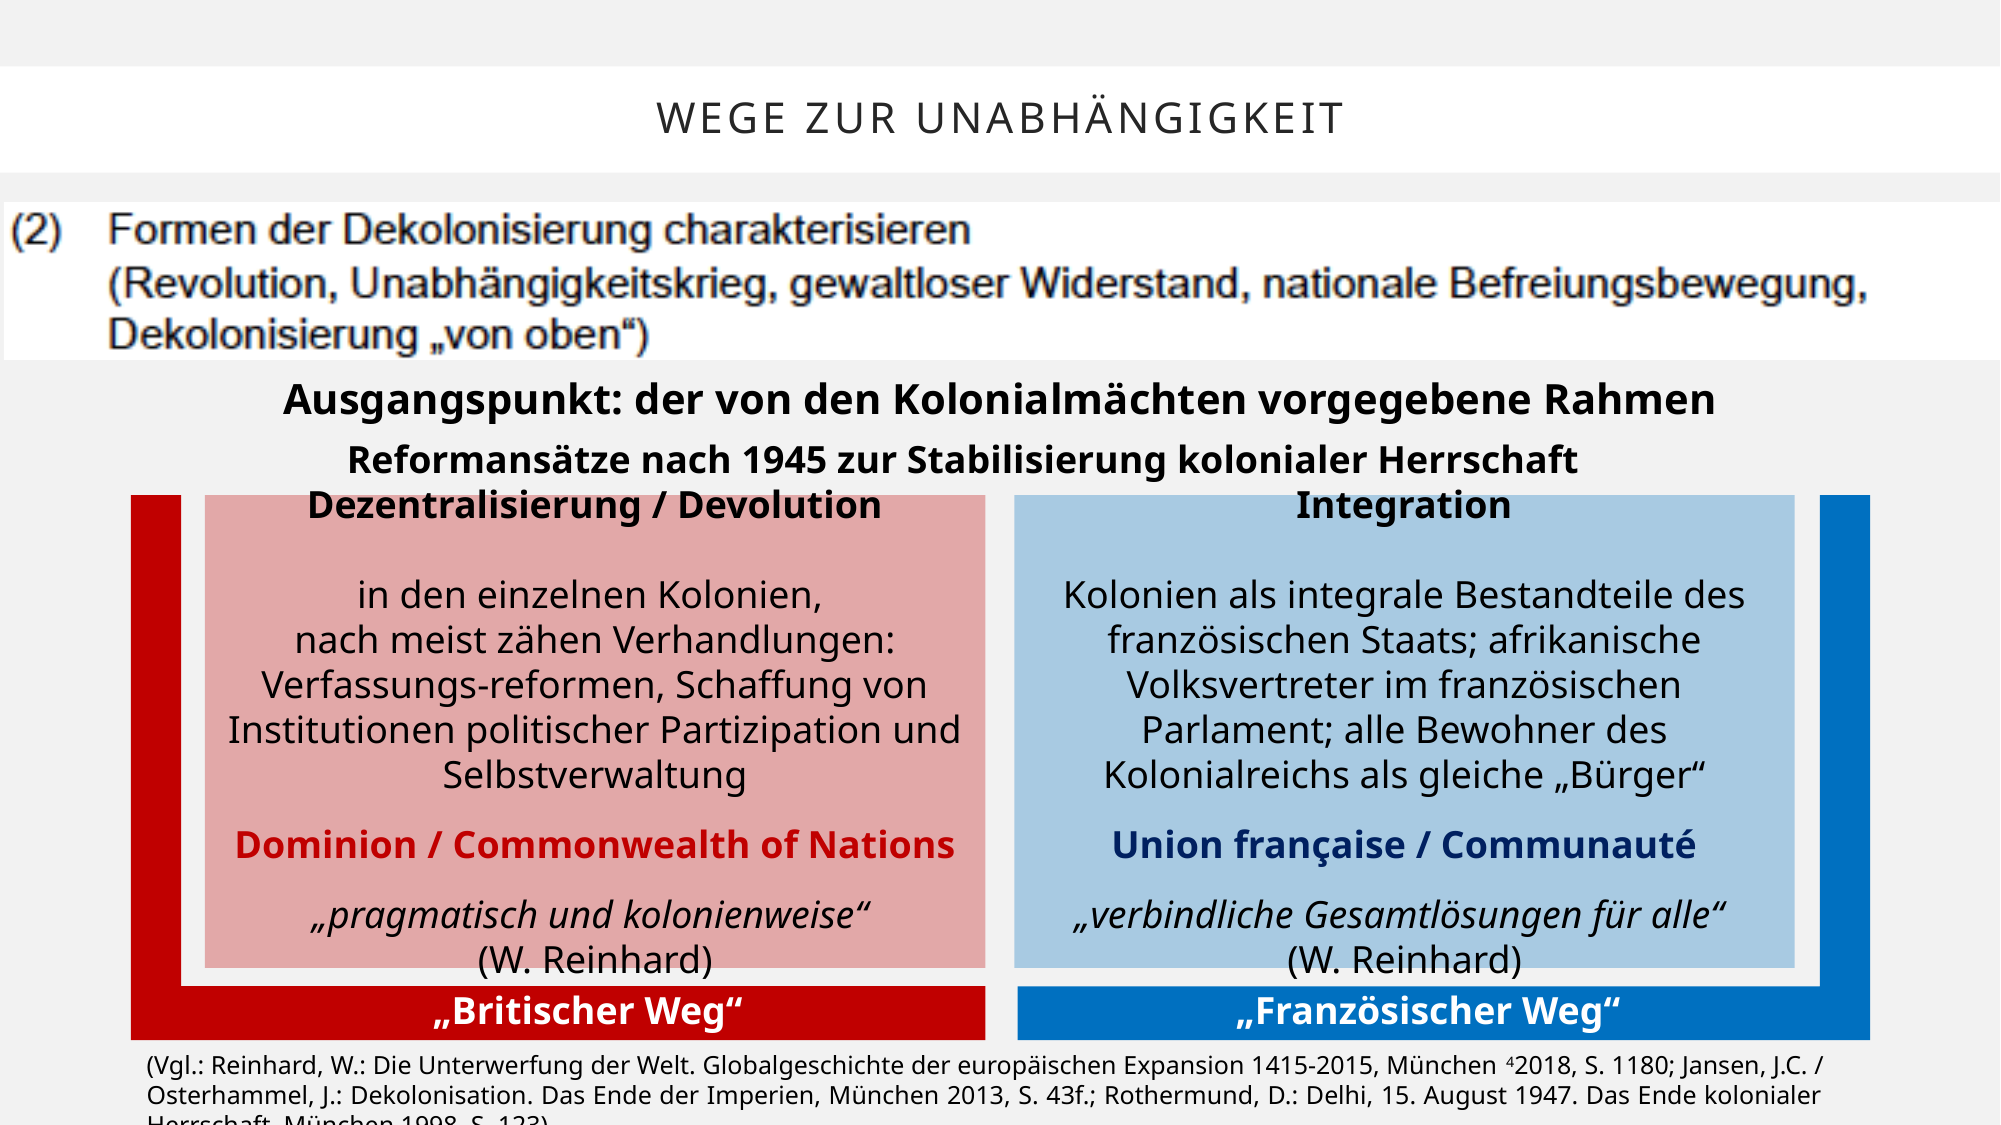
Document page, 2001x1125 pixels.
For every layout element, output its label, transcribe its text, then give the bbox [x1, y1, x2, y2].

text_box Dezentralisierung / Devolution in den einzelnen Kolonien, nach meist zähen Verhandlungen: Verfassungs-reformen, Schaffung von Institutionen politischer Partizipation und Selbstverwaltung Dominion / Commonwealth of Nations „pragmatisch und kolonienweise“ (W. Reinhard) [204, 494, 986, 969]
picture [3, 201, 2000, 360]
text_box Reformansätze nach 1945 zur Stabilisierung kolonialer Herrschaft [130, 431, 1797, 489]
text_box „Britischer Weg“ [417, 979, 773, 1040]
text_box „Französischer Weg“ [1188, 979, 1669, 1040]
text_box Integration Kolonien als integrale Bestandteile des französischen Staats; afrikanische Volksvertreter im französischen Parlament; alle Bewohner des Kolonialreichs als gleiche „Bürger“ Union française / Communauté „verbindliche Gesamtlösungen für alle“ (W. Reinhard) [1013, 494, 1796, 969]
title Wege zur Unabhängigkeit [0, 64, 2000, 175]
text_box [1017, 494, 1871, 1041]
text_box (Vgl.: Reinhard, W.: Die Unterwerfung der Welt. Globalgeschichte der europäischen Expansion 1415-2015, München 42018, S. 1180; Jansen, J.C. / Osterhammel, J.: Dekolonisation. Das Ende der Imperien, München 2013, S. 43f.; Rothermund, D.: Delhi, 15. August 1947. Das Ende kolonialer Herrschaft, München 1998, S. 123) [131, 1042, 1839, 1125]
text_box Ausgangspunkt: der von den Kolonialmächten vorgegebene Rahmen [130, 365, 1871, 431]
text_box [130, 494, 986, 1041]
